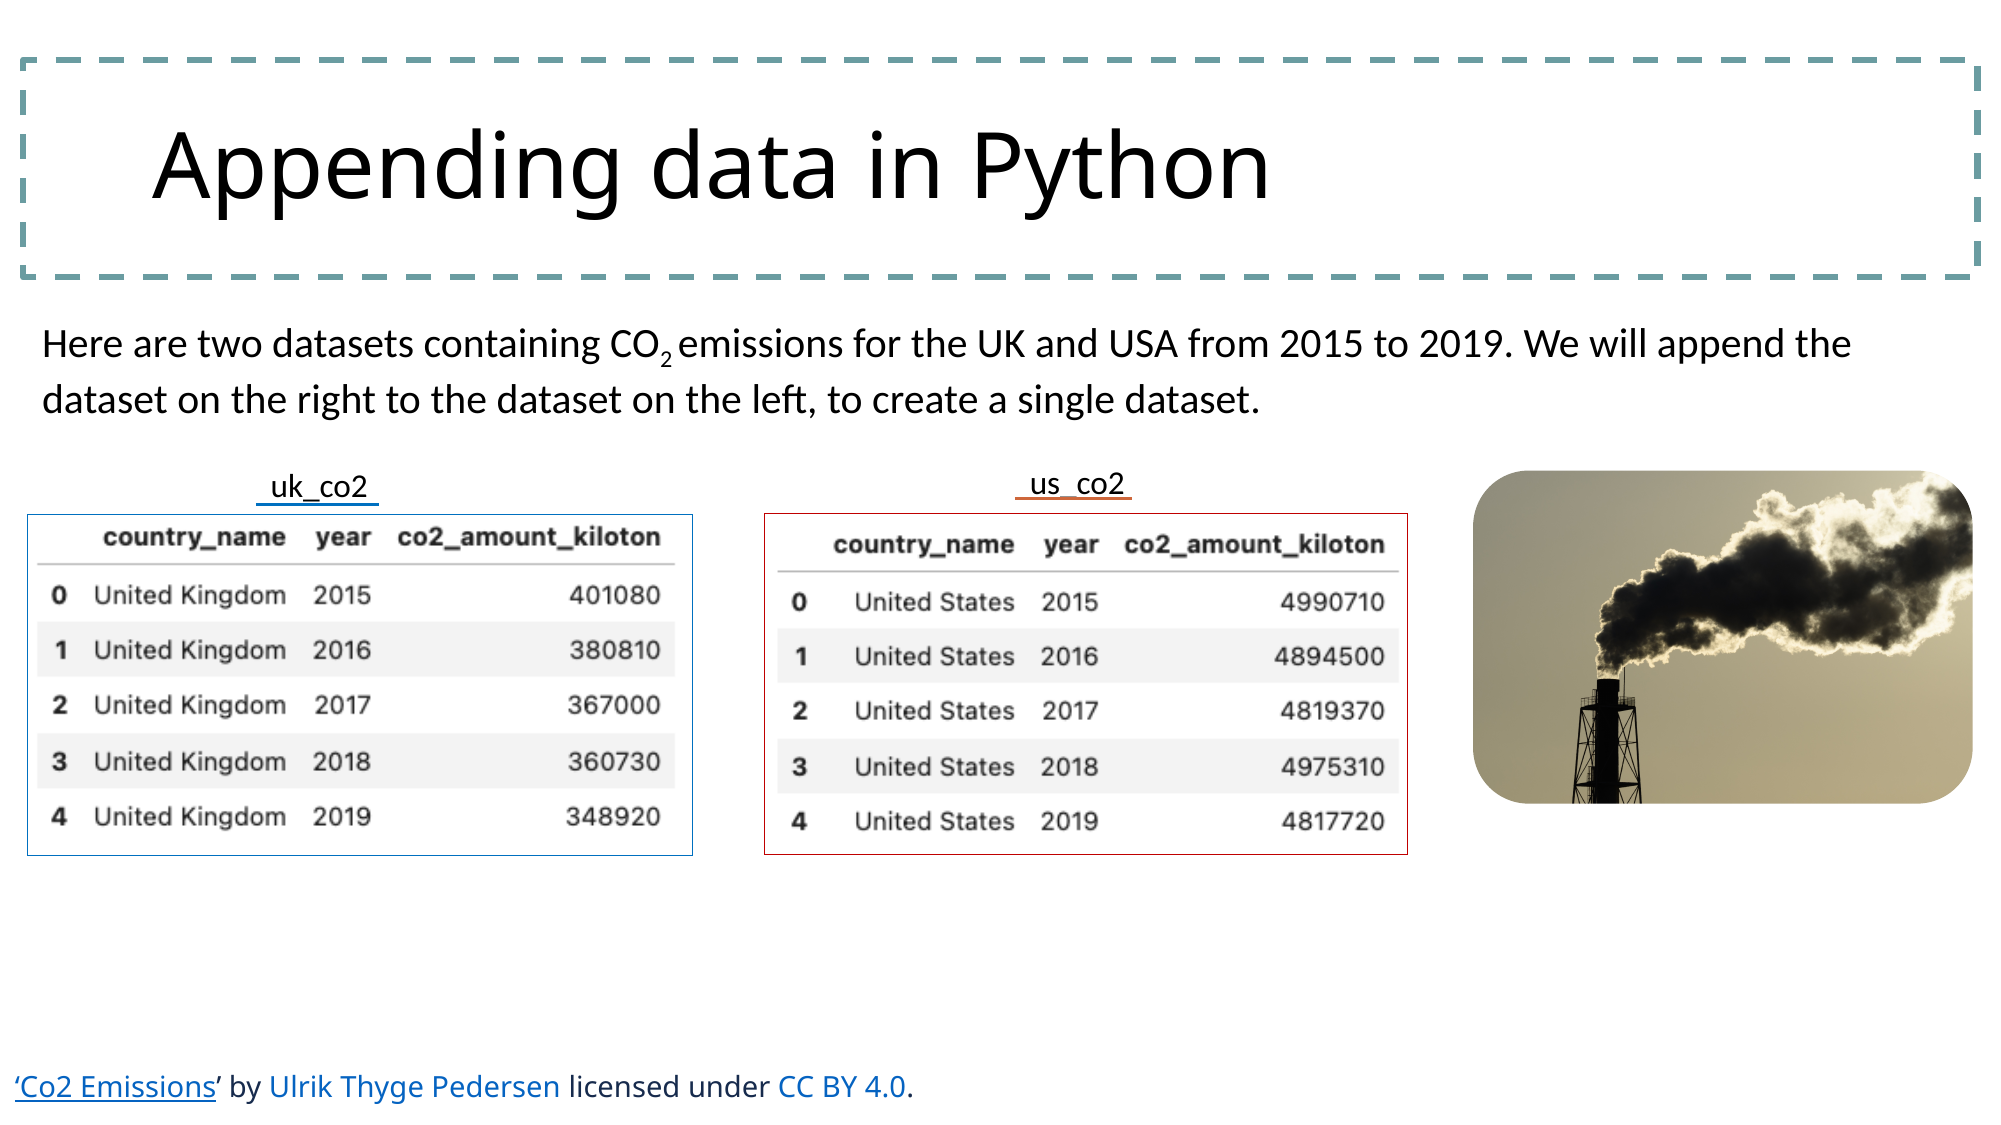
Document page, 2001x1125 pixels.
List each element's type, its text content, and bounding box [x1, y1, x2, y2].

text_box uk_co2 [255, 456, 407, 512]
picture [27, 514, 693, 856]
picture [764, 513, 1408, 855]
text_box us_co2 [1014, 454, 1166, 509]
title Appending data in Python [137, 59, 1863, 278]
picture [1473, 470, 1973, 804]
text_box ‘Co2 Emissions’ by Ulrik Thyge Pedersen licensed under CC BY 4.0. [0, 1061, 1863, 1116]
text_box Here are two datasets containing CO2 emissions for the UK and USA from 2015 to 2019. We will append the dataset on the right to the dataset on the left, to create a single dataset. [27, 308, 2000, 480]
